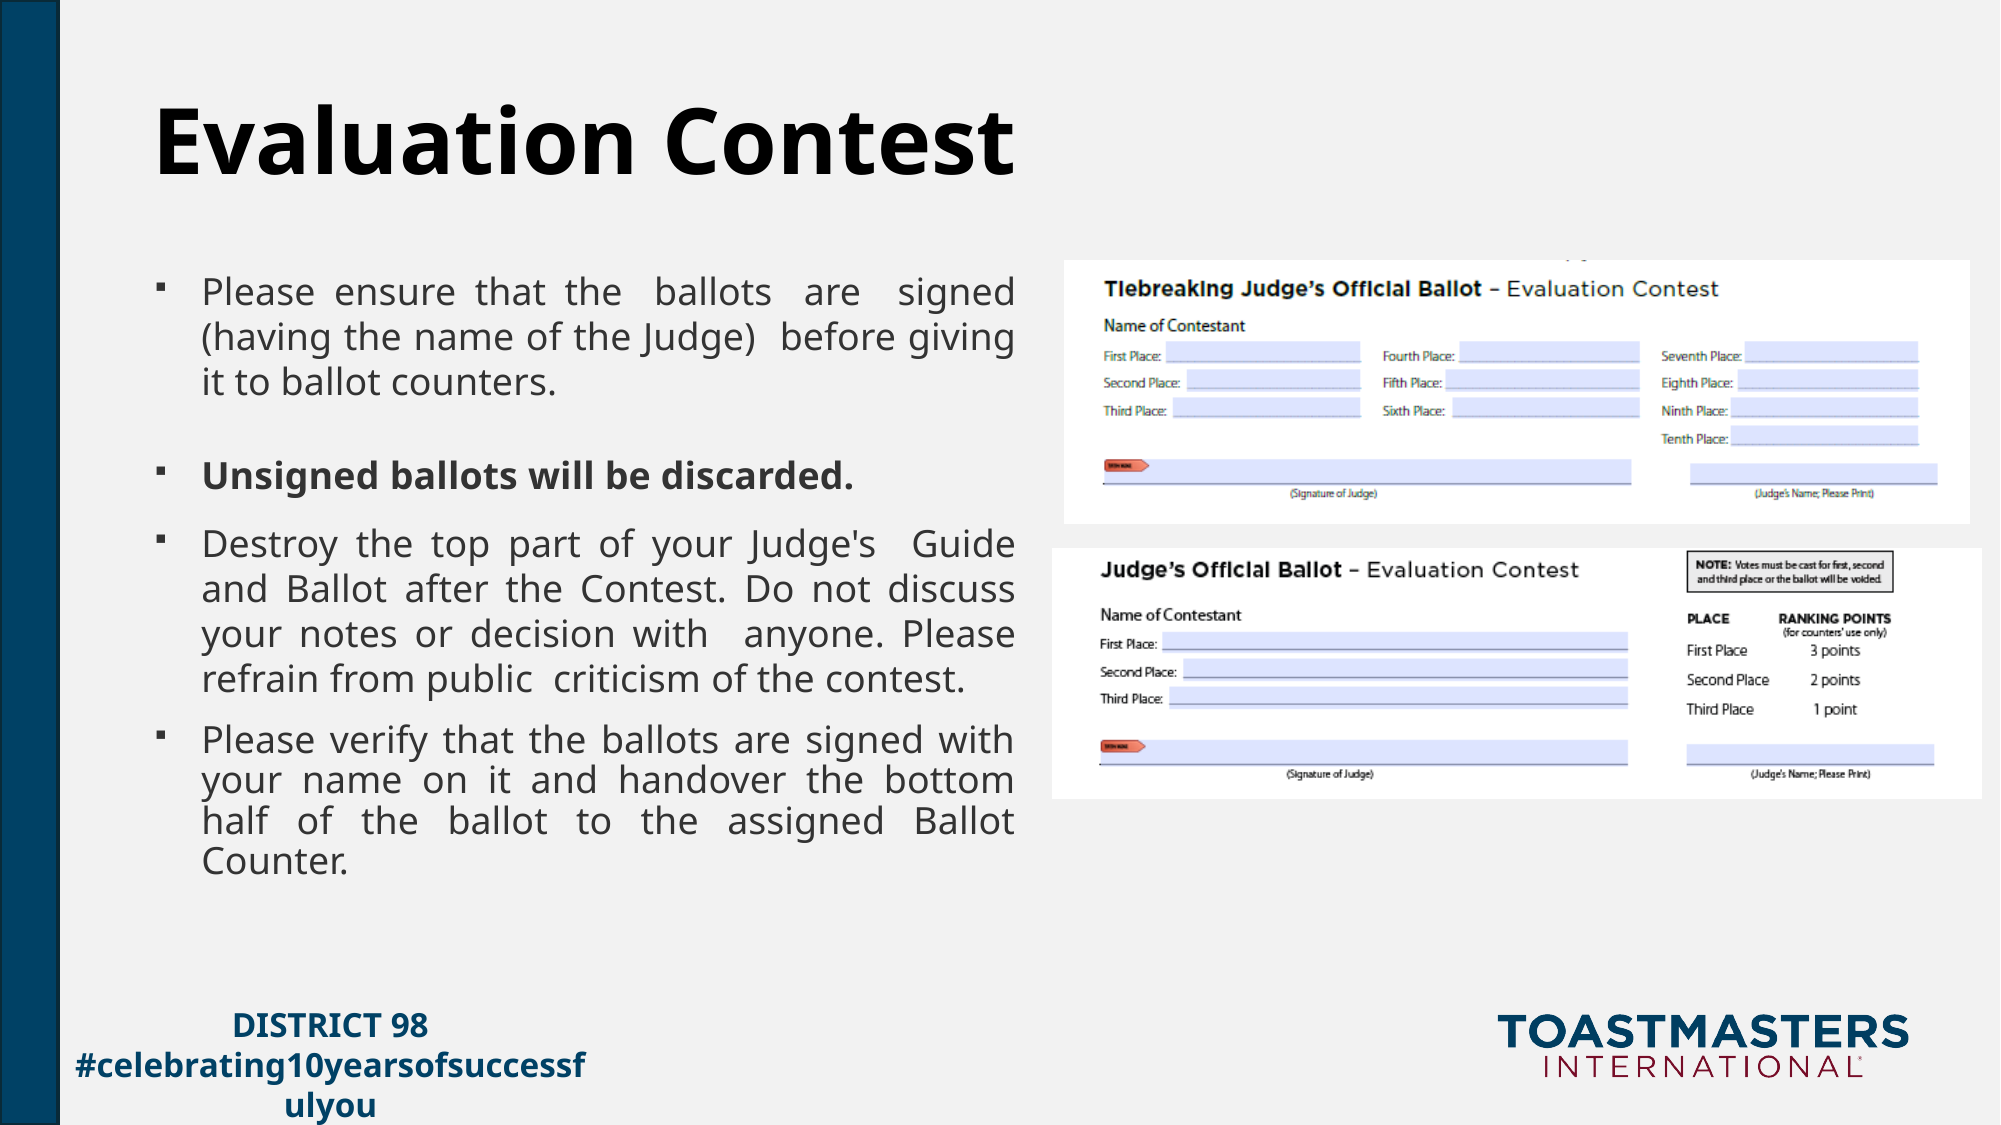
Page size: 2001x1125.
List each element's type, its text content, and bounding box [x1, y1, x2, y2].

title Evaluation Contest [137, 59, 1944, 229]
picture [1052, 547, 2000, 1125]
text_box [0, 0, 60, 1125]
list Please ensure that the ballots are signed (having the name of the Judge) before giving it to ballot counters. Unsigned ballots will be discarded. Destroy the top part of your Judge's Guide and Ballot after the Contest. Do not discuss your notes or decision with anyone. Please refrain from public criticism of the contest. Please verify that the ballots are signed with your name on it and handover the bottom half of the ballot to the assigned Ballot Counter. [137, 260, 1033, 950]
text_box DISTRICT 98 #celebrating10yearsofsuccessfulyou [57, 996, 603, 1125]
picture [1064, 260, 1971, 524]
